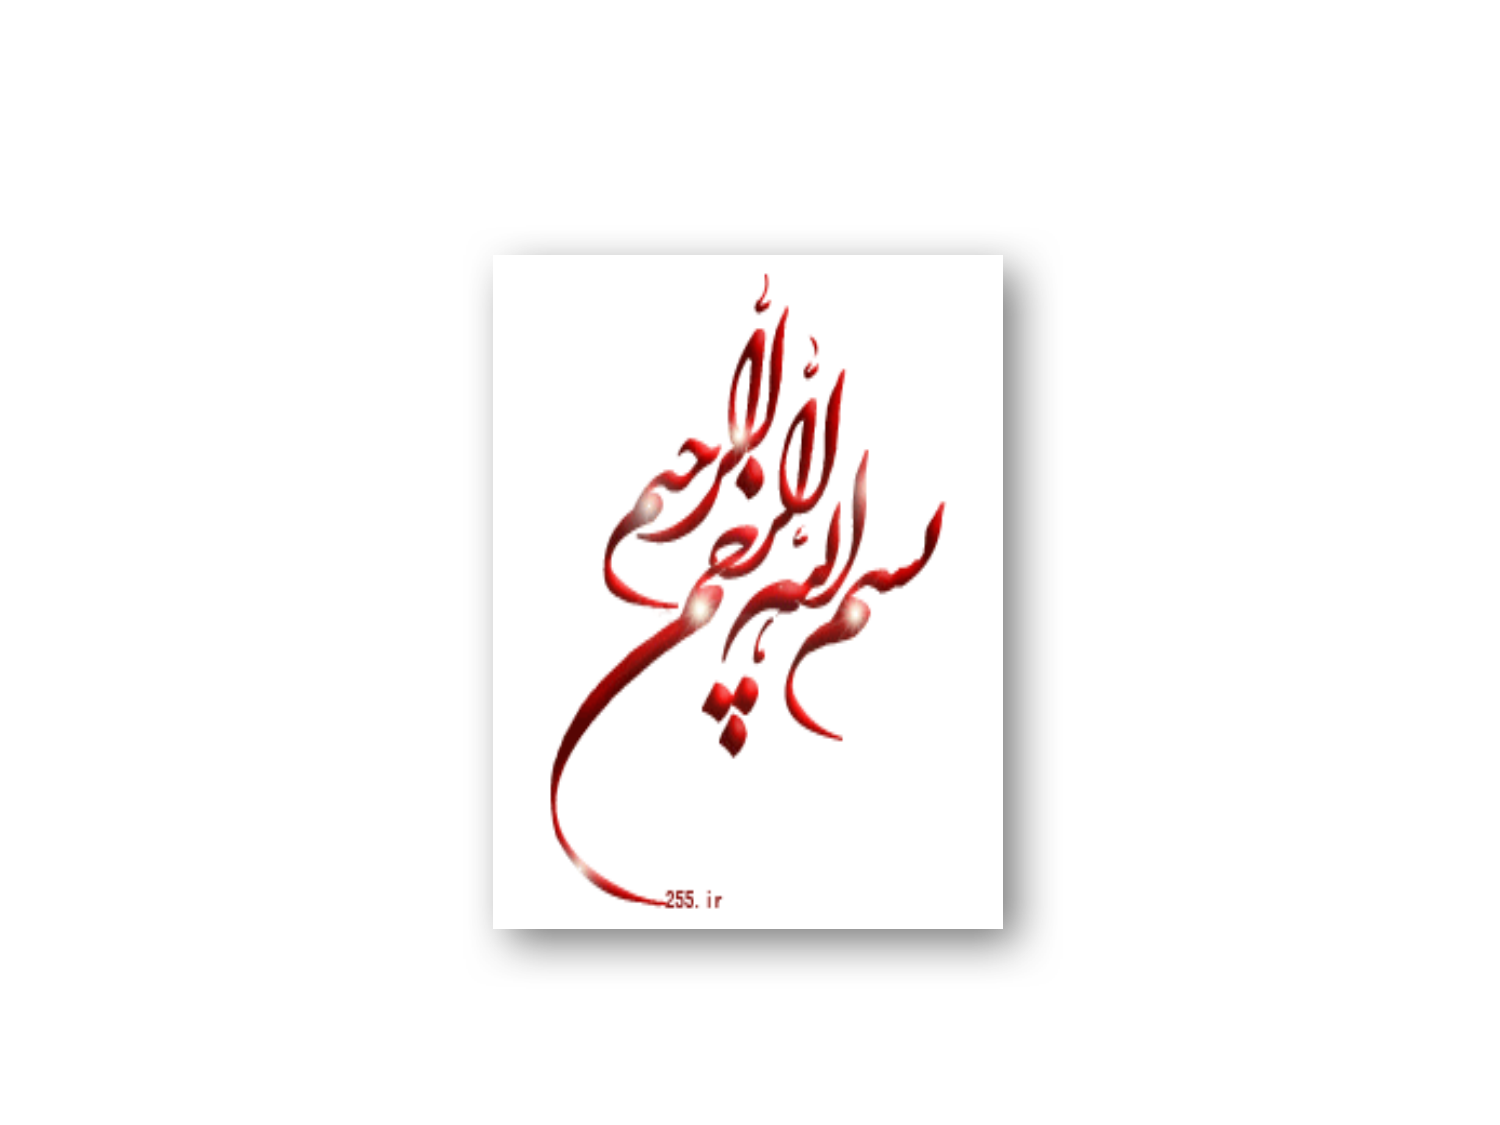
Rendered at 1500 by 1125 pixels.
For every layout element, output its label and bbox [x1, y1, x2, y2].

picture [493, 255, 1003, 929]
